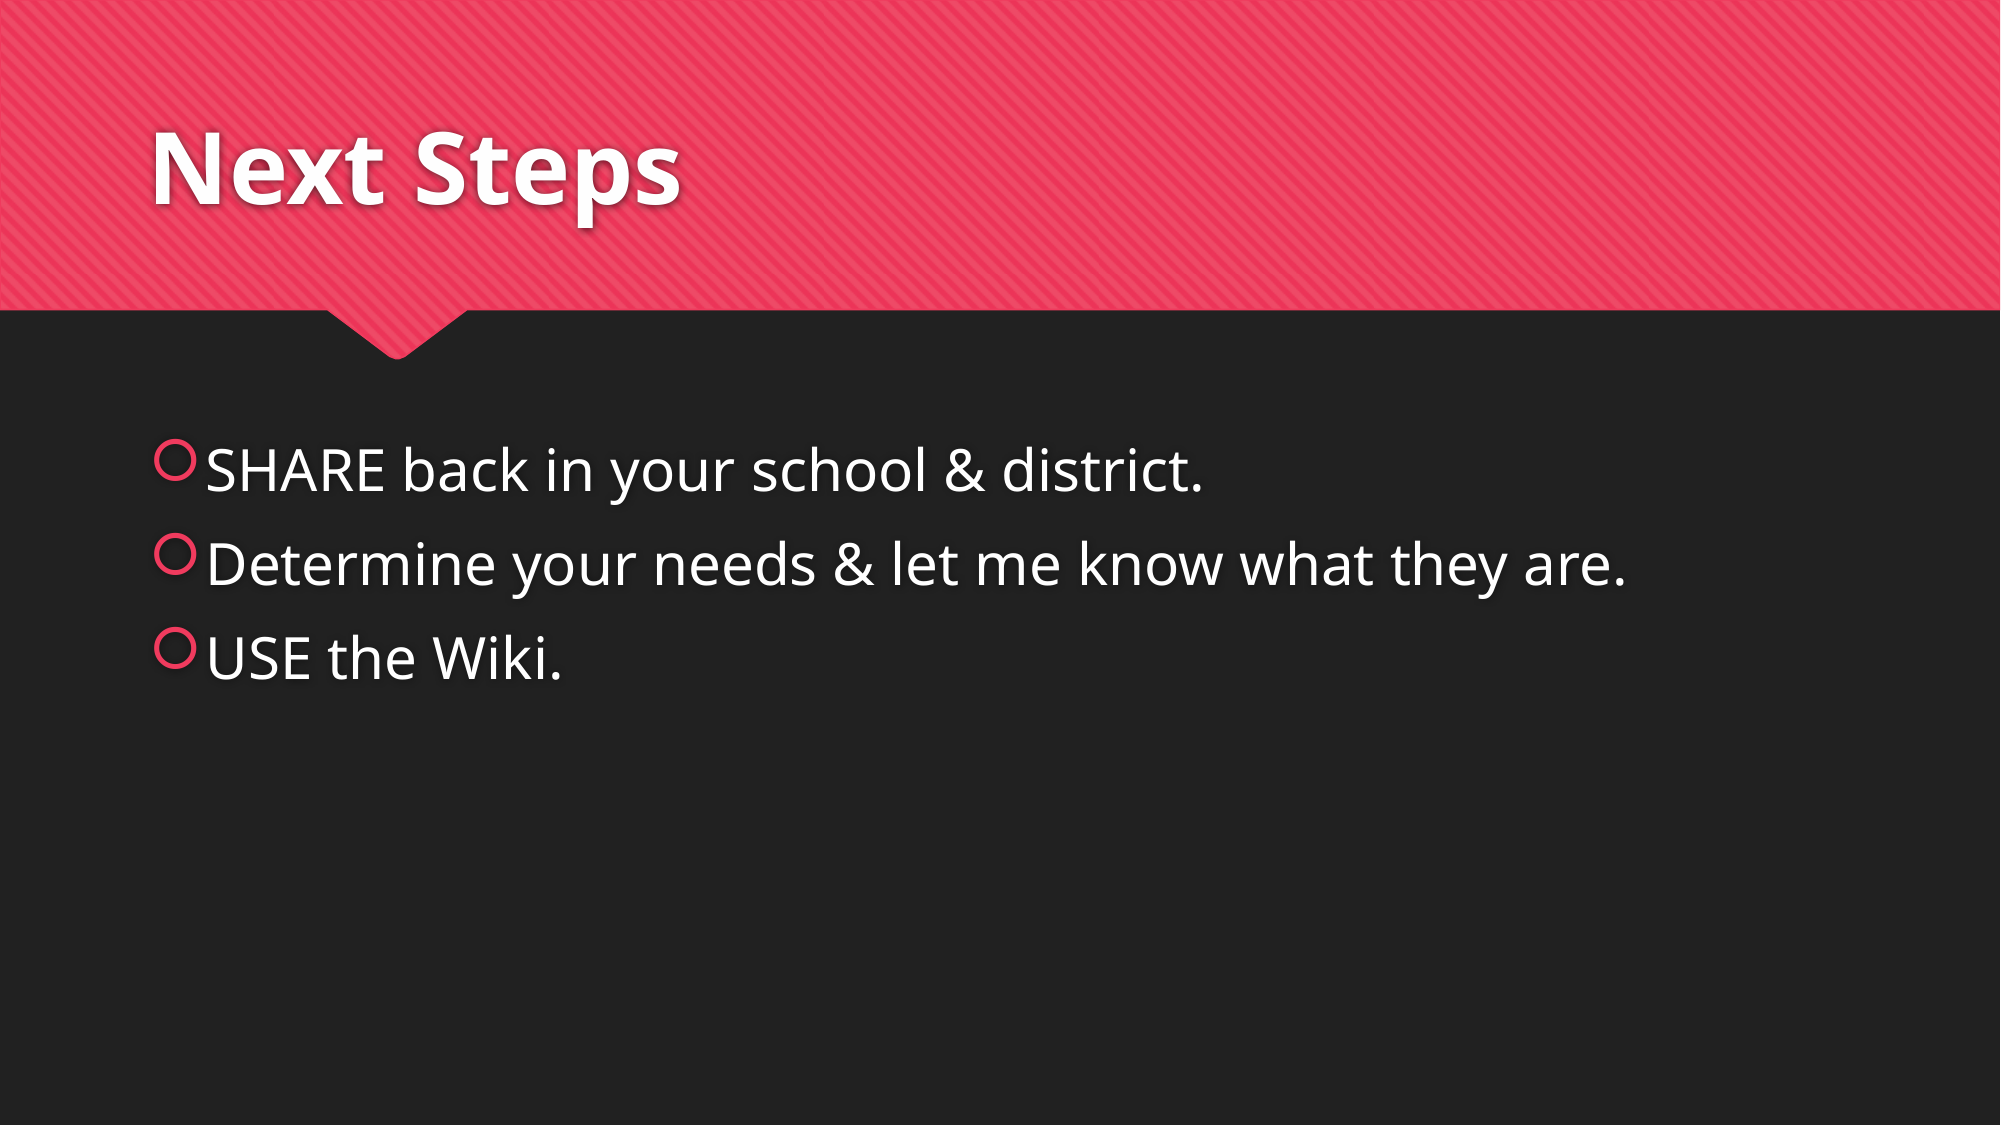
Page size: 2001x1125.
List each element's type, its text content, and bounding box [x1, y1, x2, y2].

list SHARE back in your school & district. Determine your needs & let me know what they are. USE the Wiki. [134, 364, 1939, 962]
title Next Steps [132, 73, 1868, 233]
